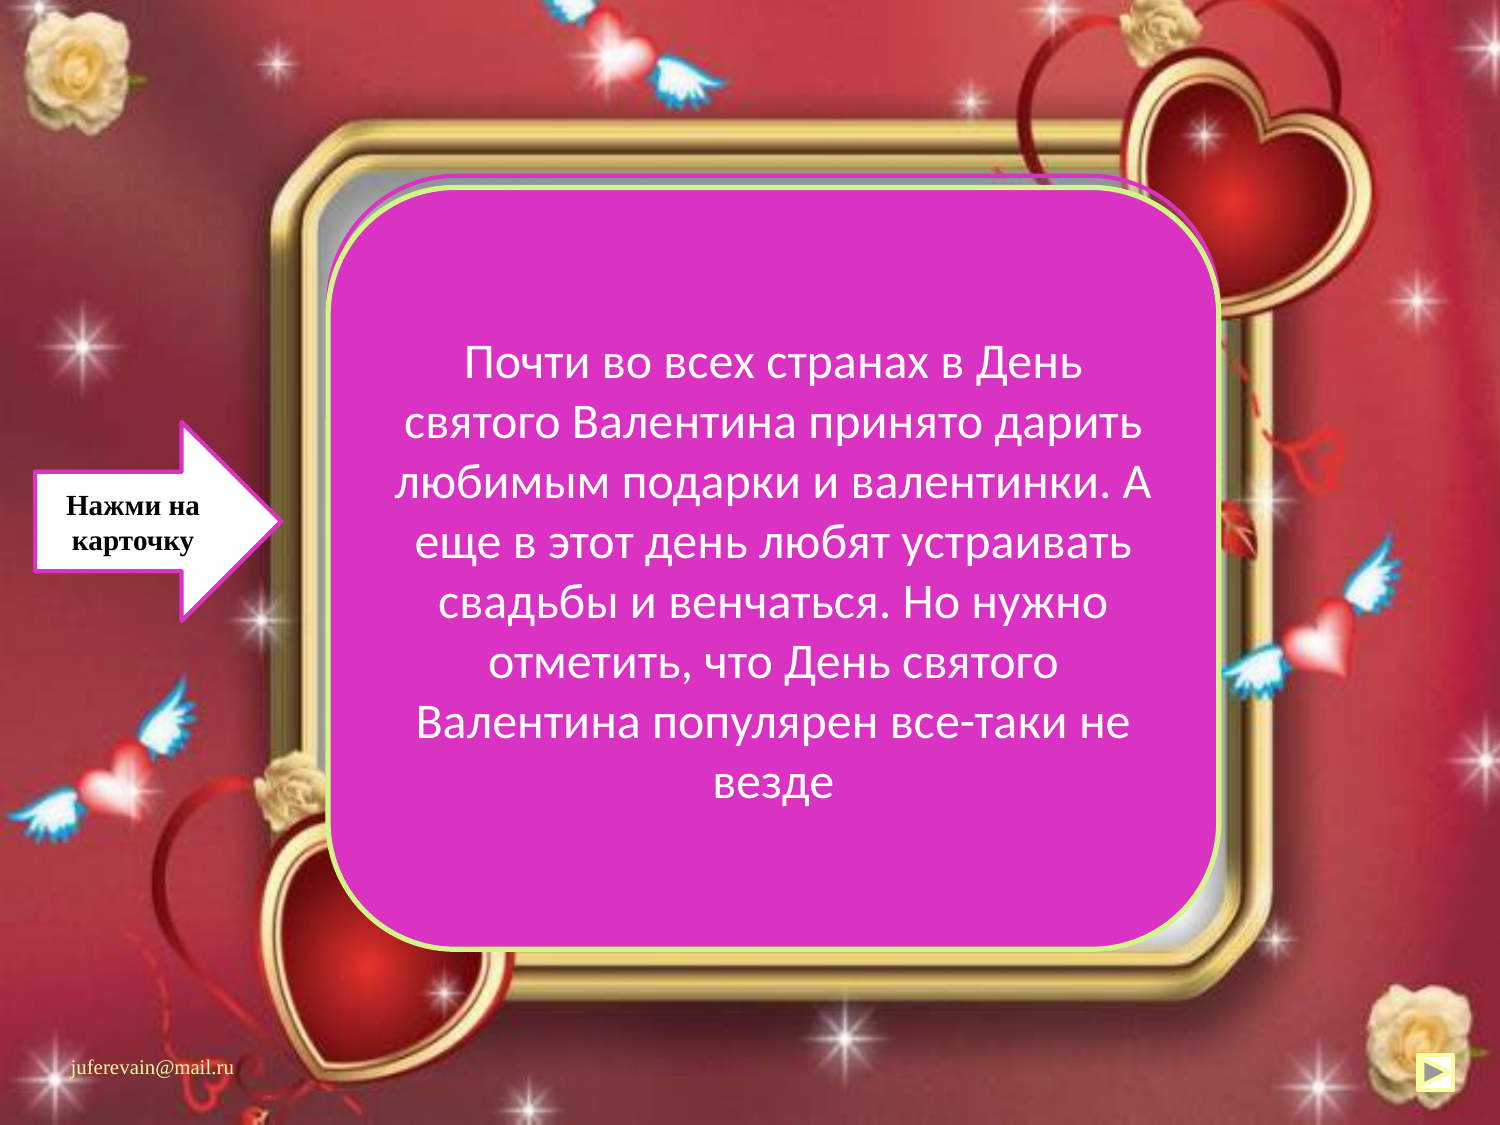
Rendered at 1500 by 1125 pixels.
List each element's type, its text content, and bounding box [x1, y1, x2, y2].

text_box [1416, 1053, 1455, 1092]
text_box Нажми на карточку [33, 419, 284, 624]
picture [0, 0, 1500, 1125]
text_box [326, 174, 1221, 951]
